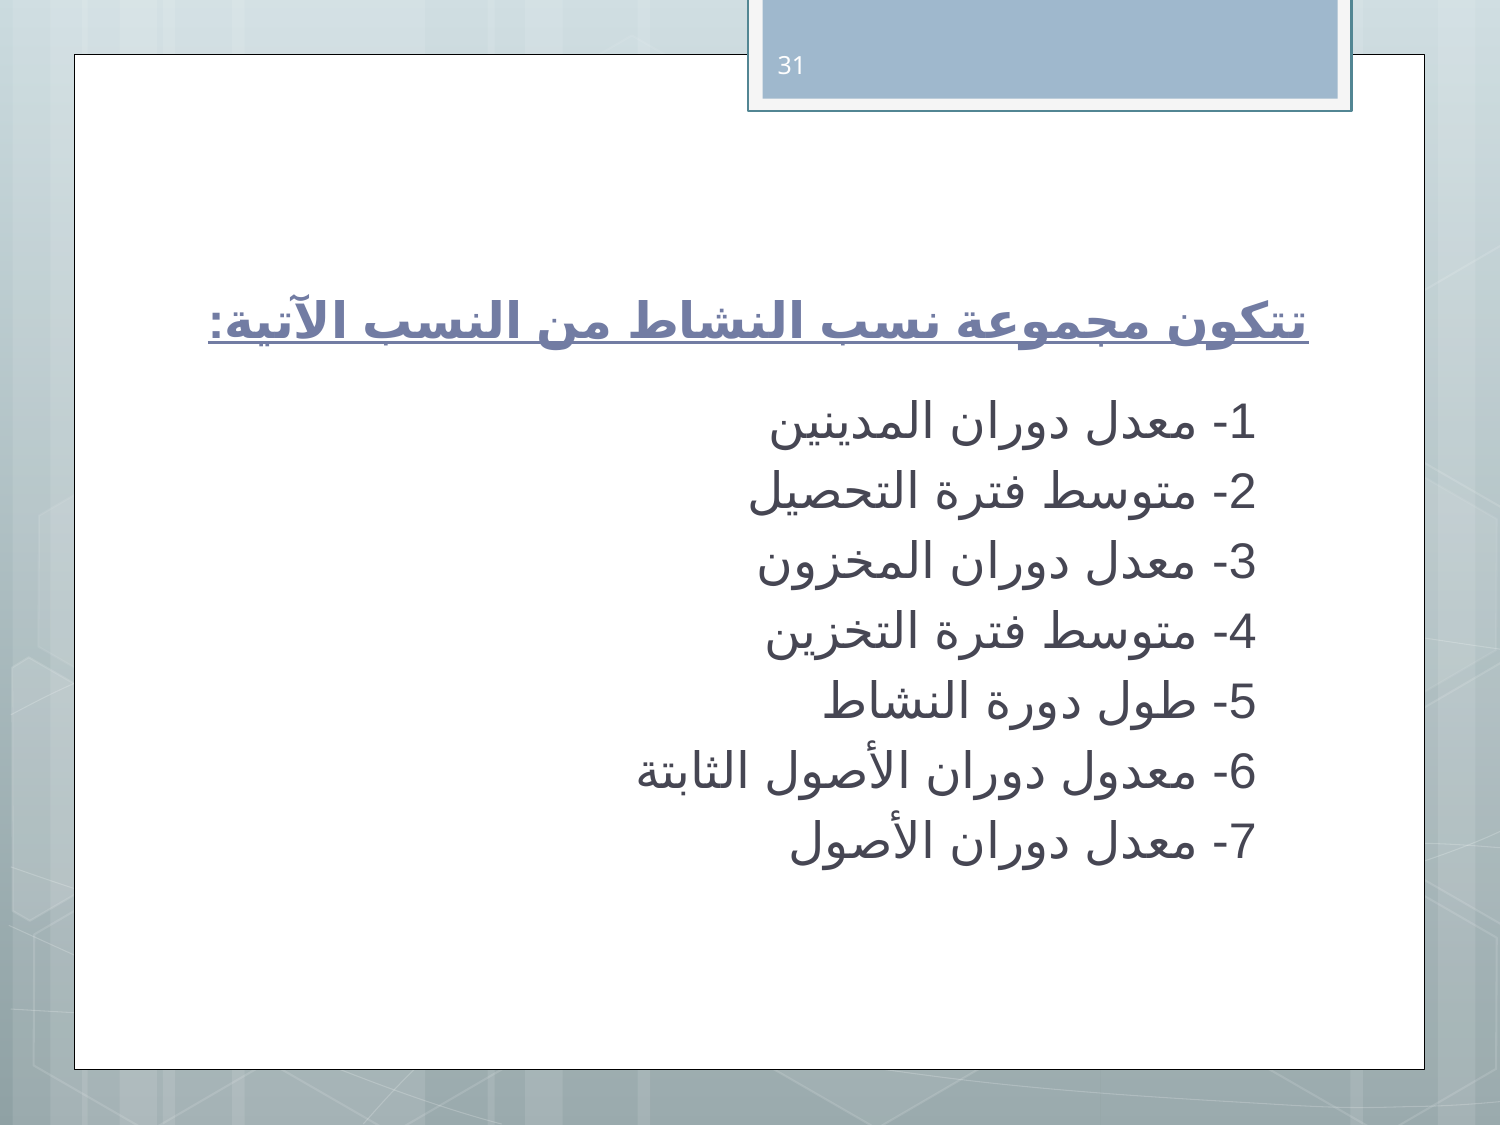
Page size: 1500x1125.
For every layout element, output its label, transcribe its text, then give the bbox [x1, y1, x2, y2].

slide_number 31 [762, 36, 982, 97]
list 1- معدل دوران المدينين 2- متوسط فترة التحصيل 3- معدل دوران المخزون 4- متوسط فترة التخزين 5- طول دورة النشاط 6- معدول دوران الأصول الثابتة 7- معدل دوران الأصول [171, 381, 1283, 957]
title تتكون مجموعة نسب النشاط من النسب الآتية: [171, 168, 1324, 357]
